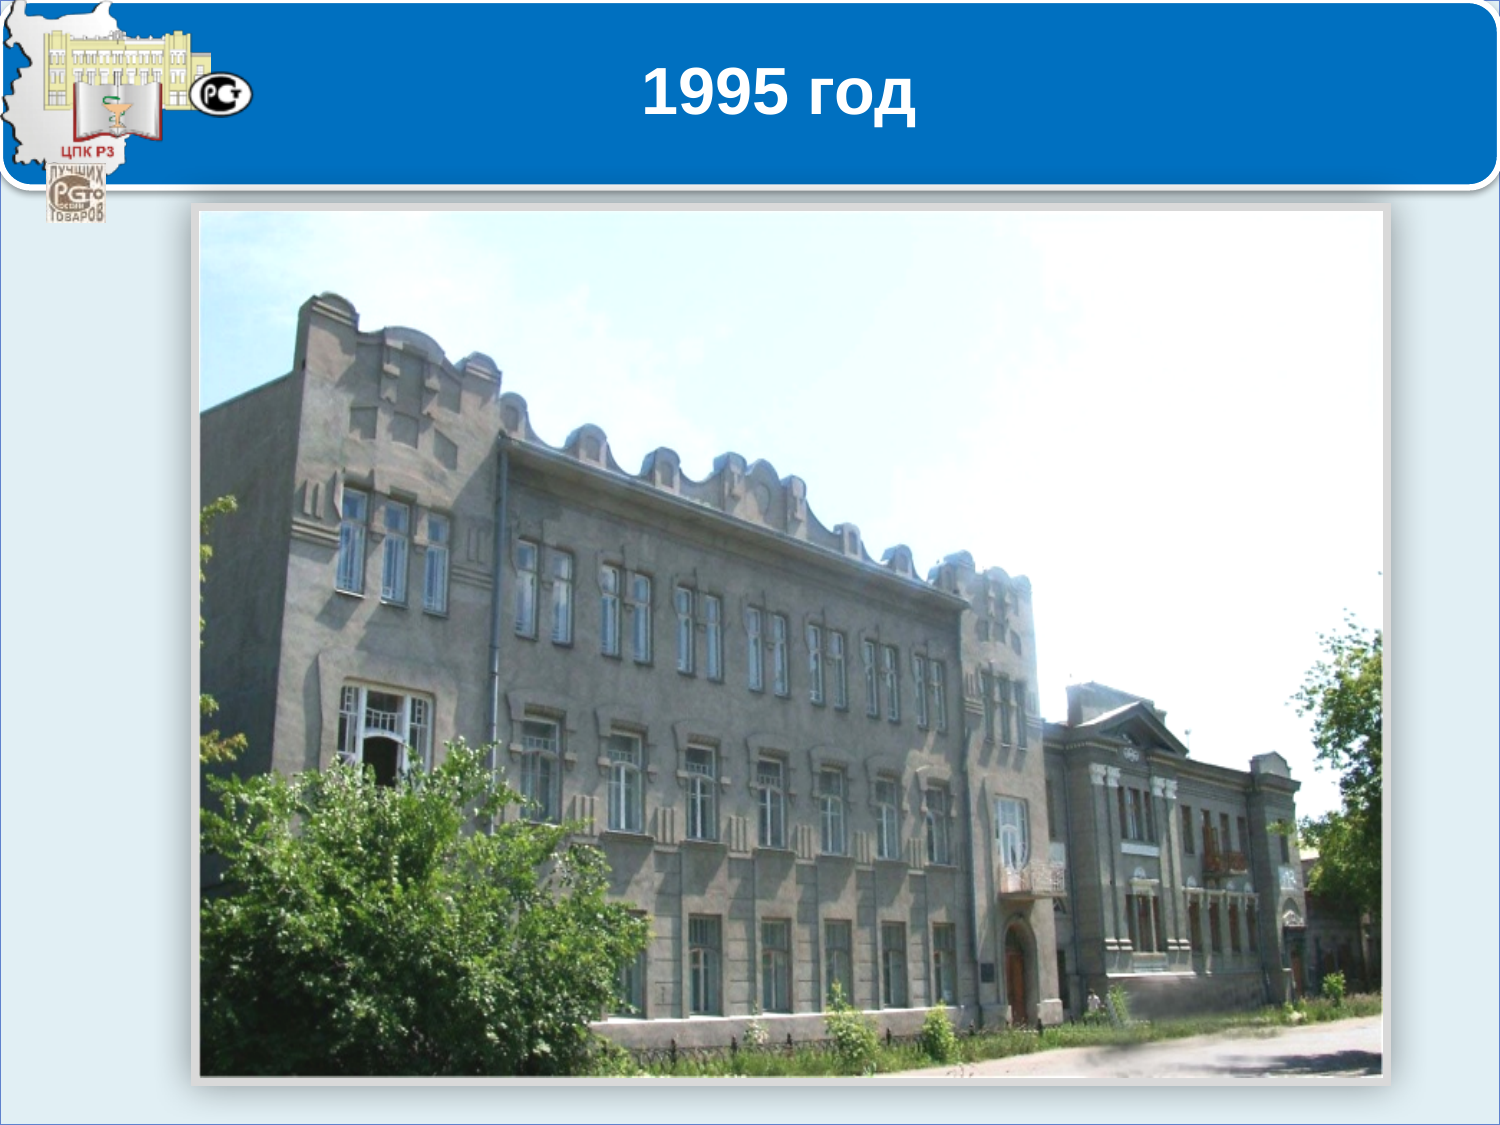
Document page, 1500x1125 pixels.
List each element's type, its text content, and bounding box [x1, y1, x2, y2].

picture [0, 0, 211, 223]
title 1995 год [128, 0, 1430, 177]
picture [198, 210, 1383, 1079]
